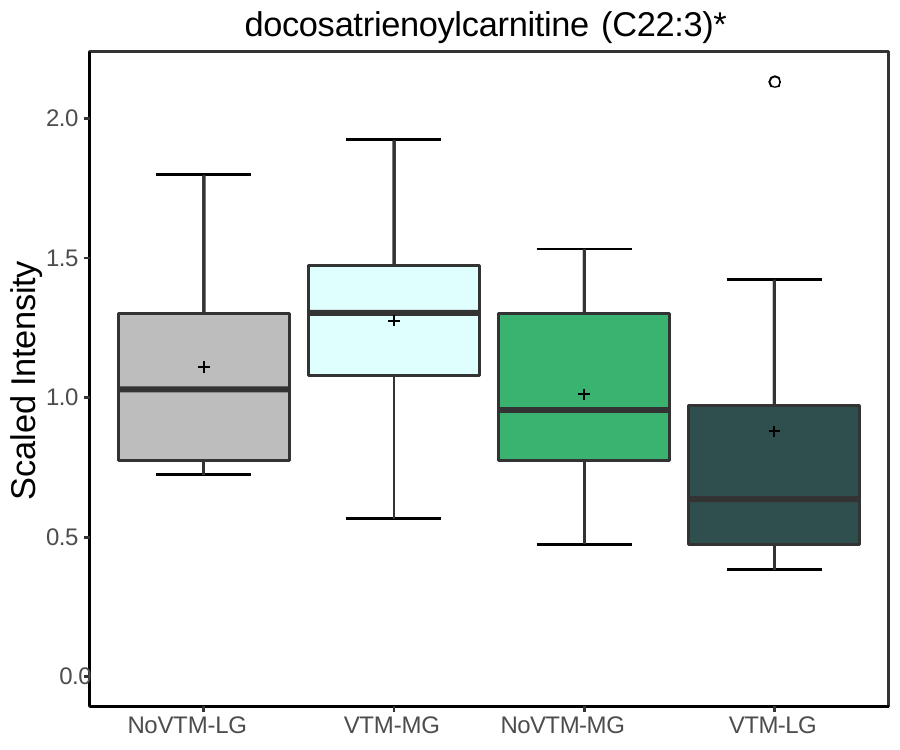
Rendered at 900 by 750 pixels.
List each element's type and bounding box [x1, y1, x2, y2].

text_box [242, 0, 736, 44]
text_box [83, 50, 891, 738]
footer [57, 661, 95, 750]
text_box [1, 240, 82, 503]
text_box [44, 100, 82, 132]
slide_number [125, 713, 257, 750]
text_box [44, 519, 82, 551]
